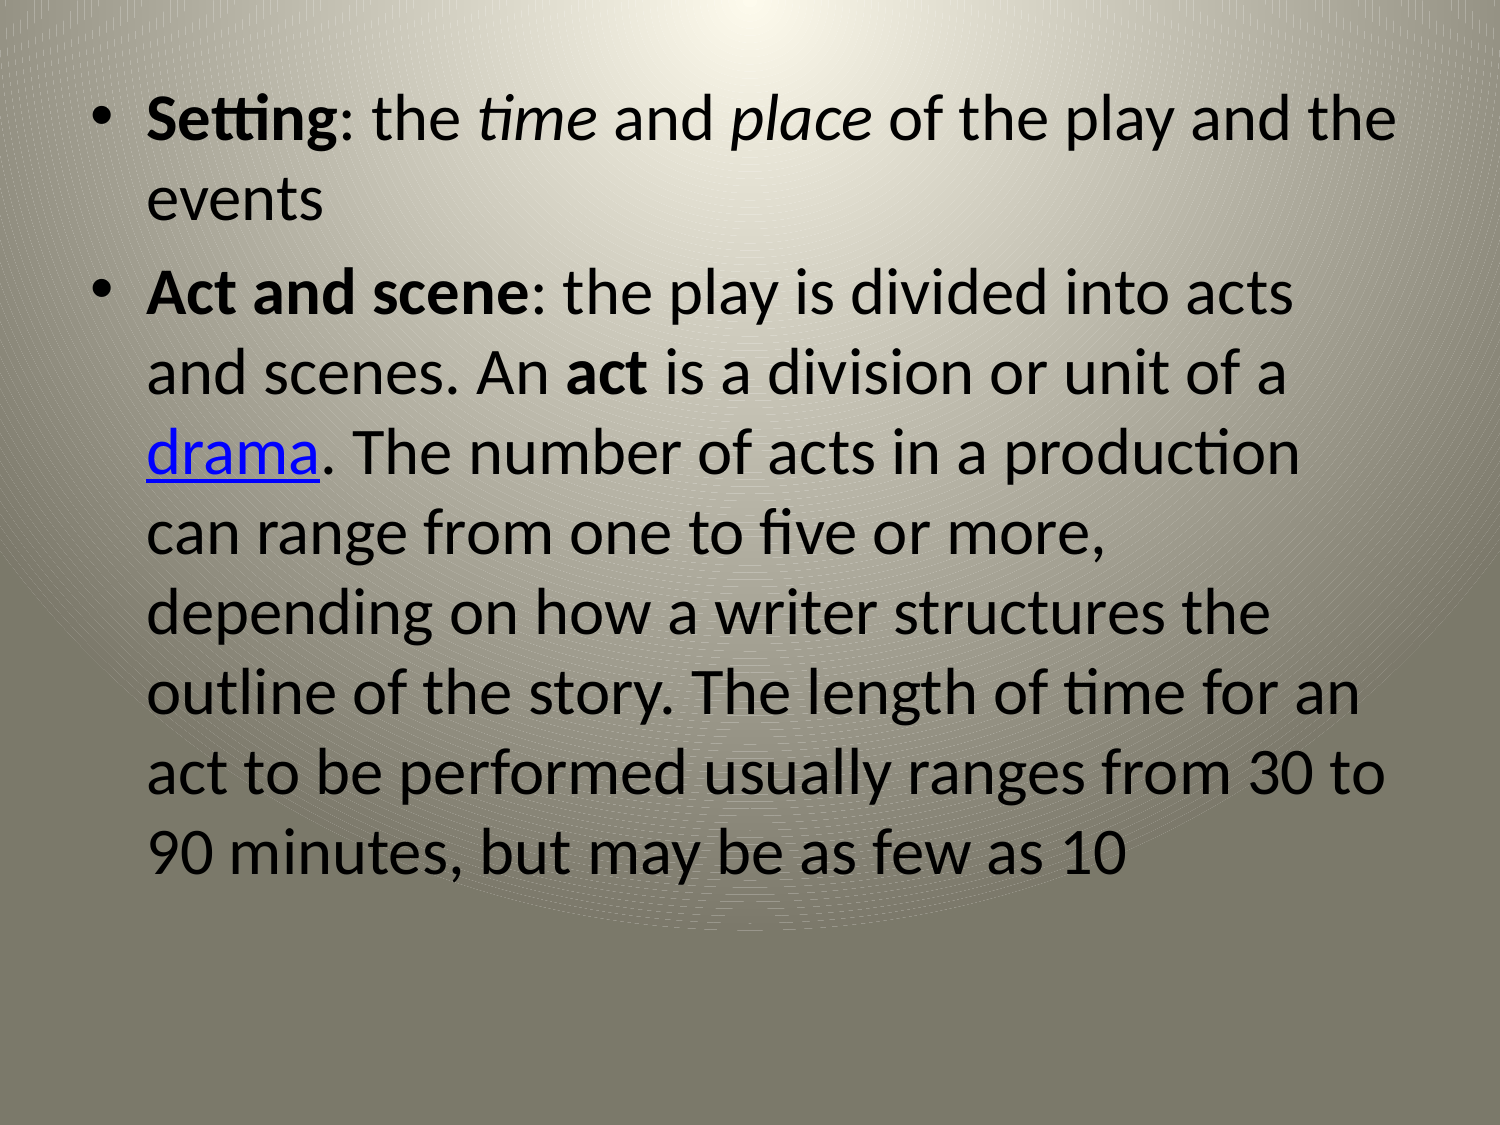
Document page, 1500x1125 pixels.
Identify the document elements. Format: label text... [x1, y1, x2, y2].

list Setting: the time and place of the play and the events Act and scene: the play is divided into acts and scenes. An act is a division or unit of a drama. The number of acts in a production can range from one to five or more, depending on how a writer structures the outline of the story. The length of time for an act to be performed usually ranges from 30 to 90 minutes, but may be as few as 10 [75, 66, 1425, 1005]
